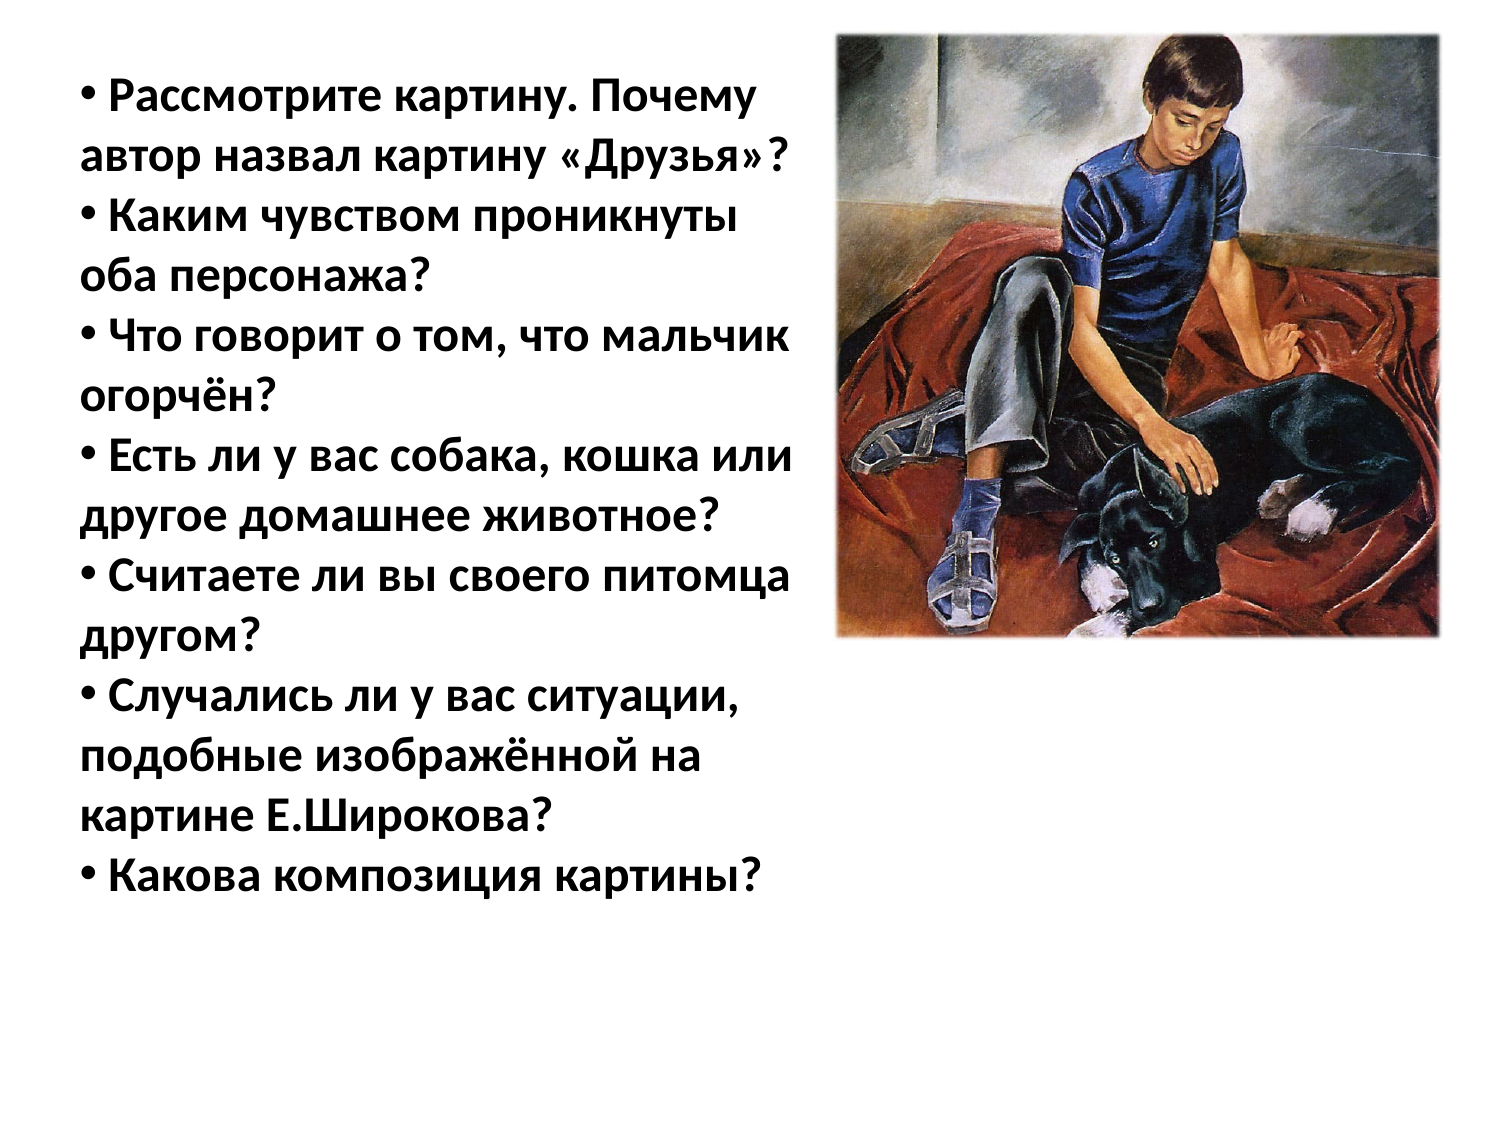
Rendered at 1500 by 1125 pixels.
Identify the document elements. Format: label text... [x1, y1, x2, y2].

picture [832, 30, 1443, 641]
text_box Рассмотрите картину. Почему автор назвал картину «Друзья»? Каким чувством проникнуты оба персонажа? Что говорит о том, что мальчик огорчён? Есть ли у вас собака, кошка или другое домашнее животное? Считаете ли вы своего питомца другом? Случались ли у вас ситуации, подобные изображённой на картине Е.Широкова? Какова композиция картины? [64, 54, 821, 910]
